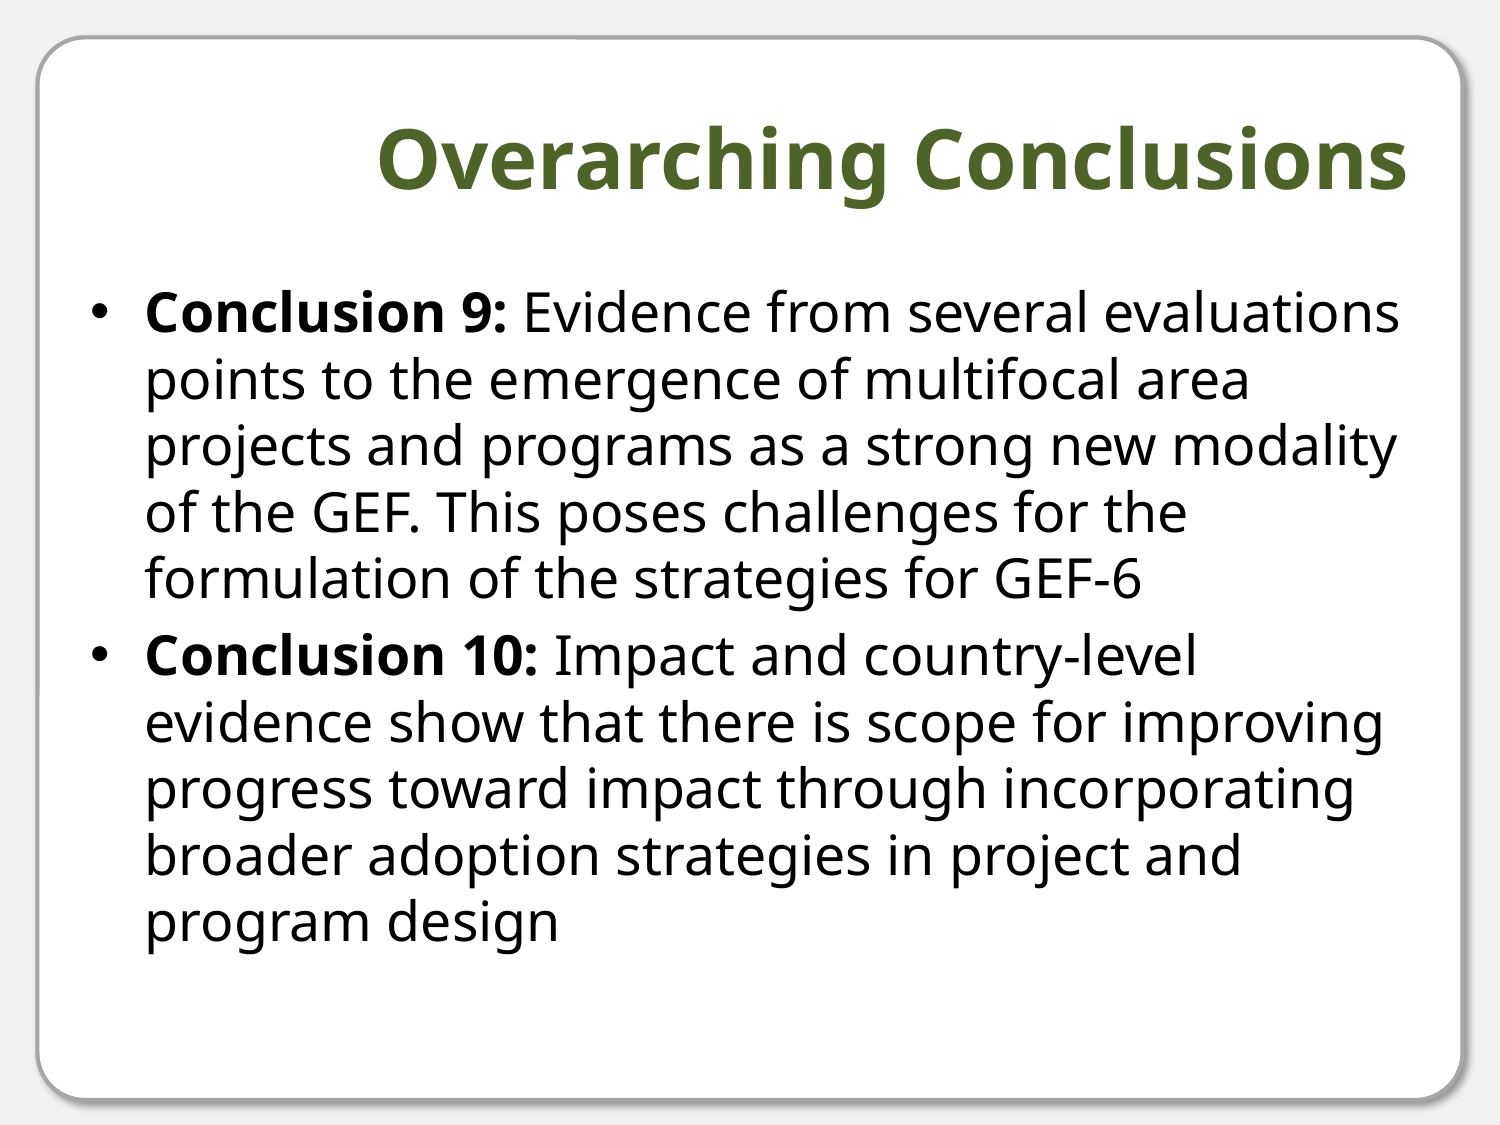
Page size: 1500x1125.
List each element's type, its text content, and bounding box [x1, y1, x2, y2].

title Overarching Conclusions [75, 62, 1425, 250]
list Conclusion 9: Evidence from several evaluations points to the emergence of multifocal area projects and programs as a strong new modality of the GEF. This poses challenges for the formulation of the strategies for GEF-6 Conclusion 10: Impact and country-level evidence show that there is scope for improving progress toward impact through incorporating broader adoption strategies in project and program design [75, 270, 1425, 1013]
